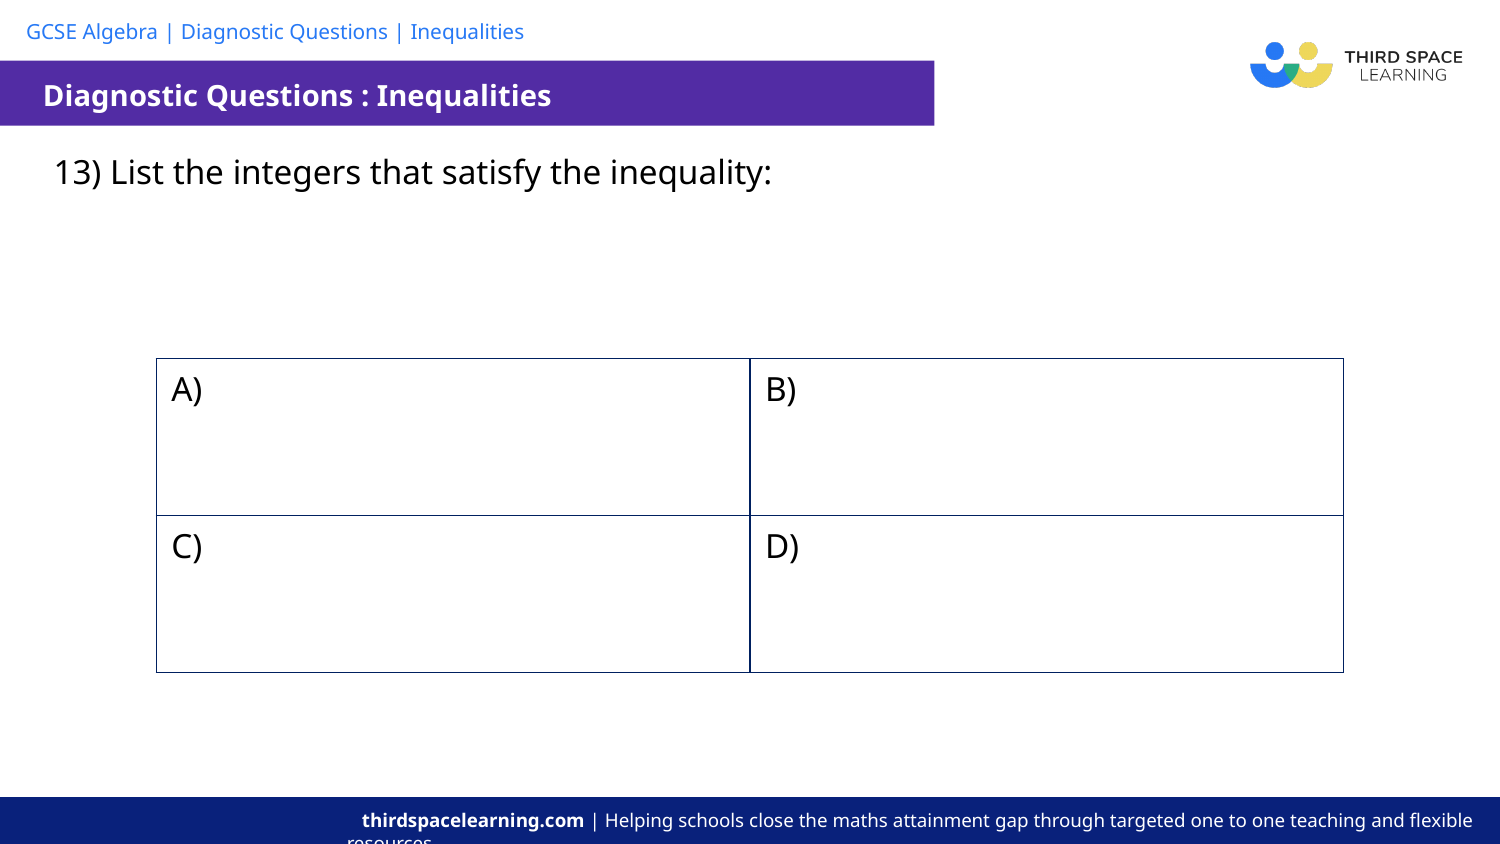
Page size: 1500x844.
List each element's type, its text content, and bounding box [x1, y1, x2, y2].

text_box Diagnostic Questions : Inequalities [27, 61, 778, 127]
picture [1250, 33, 1465, 99]
